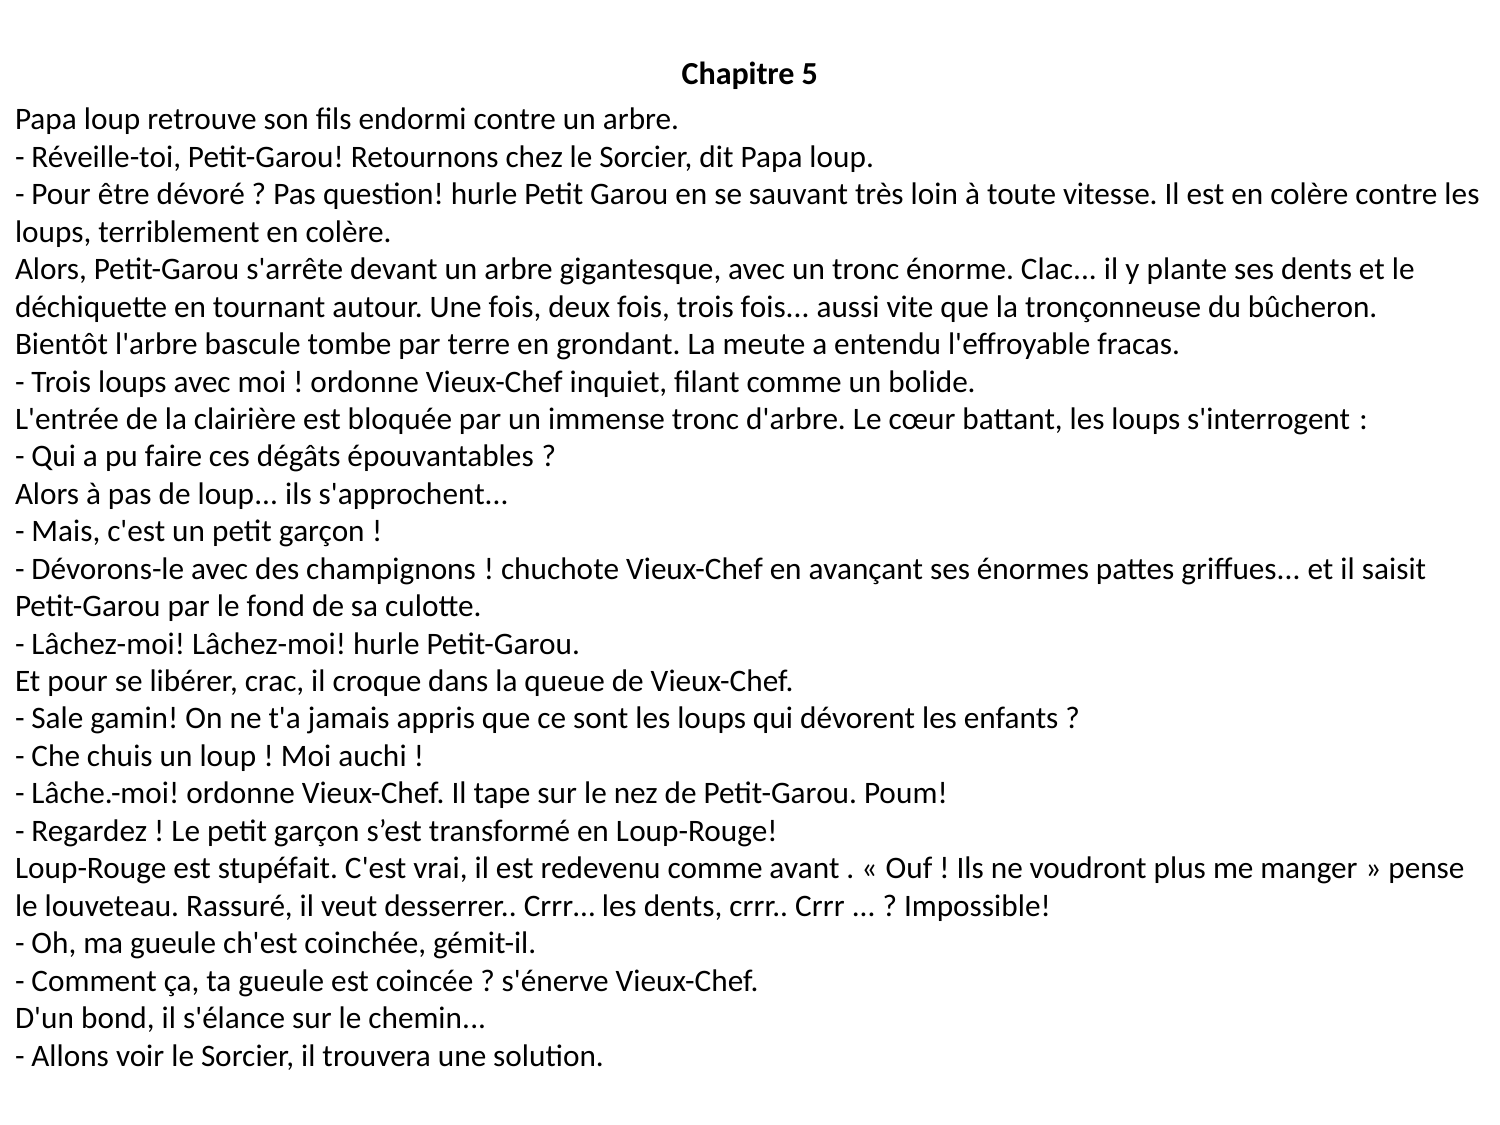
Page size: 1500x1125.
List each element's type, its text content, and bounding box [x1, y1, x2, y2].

title Chapitre 5 [75, 45, 1425, 91]
list Papa loup retrouve son fils endormi contre un arbre. - Réveille-toi, Petit-Garou! Retournons chez le Sorcier, dit Papa loup. - Pour être dévoré ? Pas question! hurle Petit Garou en se sauvant très loin à toute vitesse. Il est en colère contre les loups, terriblement en colère. Alors, Petit-Garou s'arrête devant un arbre gigantesque, avec un tronc énorme. Clac... il y plante ses dents et le déchiquette en tournant autour. Une fois, deux fois, trois fois... aussi vite que la tronçonneuse du bûcheron. Bientôt l'arbre bascule tombe par terre en grondant. La meute a entendu l'effroyable fracas. - Trois loups avec moi ! ordonne Vieux-Chef inquiet, filant comme un bolide. L'entrée de la clairière est bloquée par un immense tronc d'arbre. Le cœur battant, les loups s'interrogent : - Qui a pu faire ces dégâts épouvantables ? Alors à pas de loup... ils s'approchent... - Mais, c'est un petit garçon ! - Dévorons-le avec des champignons ! chuchote Vieux-Chef en avançant ses énormes pattes griffues... et il saisit Petit-Garou par le fond de sa culotte. - Lâchez-moi! Lâchez-moi! hurle Petit-Garou. Et pour se libérer, crac, il croque dans la queue de Vieux-Chef. - Sale gamin! On ne t'a jamais appris que ce sont les loups qui dévorent les enfants ? - Che chuis un loup ! Moi auchi ! - Lâche.-moi! ordonne Vieux-Chef. Il tape sur le nez de Petit-Garou. Poum! - Regardez ! Le petit garçon s’est transformé en Loup-Rouge! Loup-Rouge est stupéfait. C'est vrai, il est redevenu comme avant . « Ouf ! Ils ne voudront plus me manger » pense le louveteau. Rassuré, il veut desserrer.. Crrr… les dents, crrr.. Crrr ... ? Impossible! - Oh, ma gueule ch'est coinchée, gémit-il. - Comment ça, ta gueule est coincée ? s'énerve Vieux-Chef. D'un bond, il s'élance sur le chemin... - Allons voir le Sorcier, il trouvera une solution. [0, 91, 1500, 1125]
